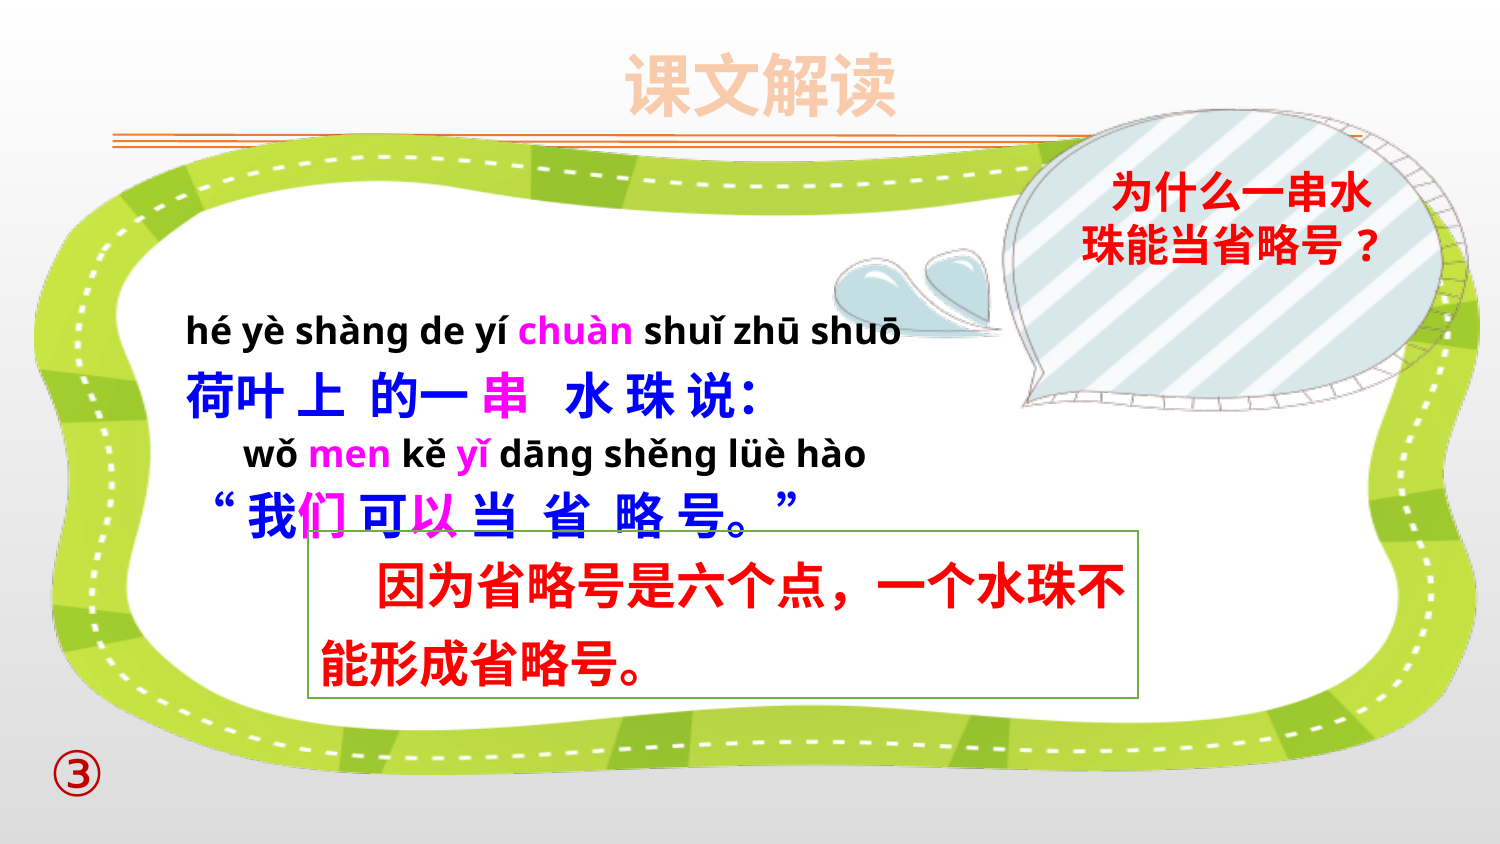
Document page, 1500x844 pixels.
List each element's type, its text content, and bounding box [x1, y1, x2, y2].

text_box ③ [37, 775, 117, 815]
text_box 课文解读 [612, 36, 911, 131]
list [34, 131, 1480, 775]
picture [808, 100, 1480, 440]
